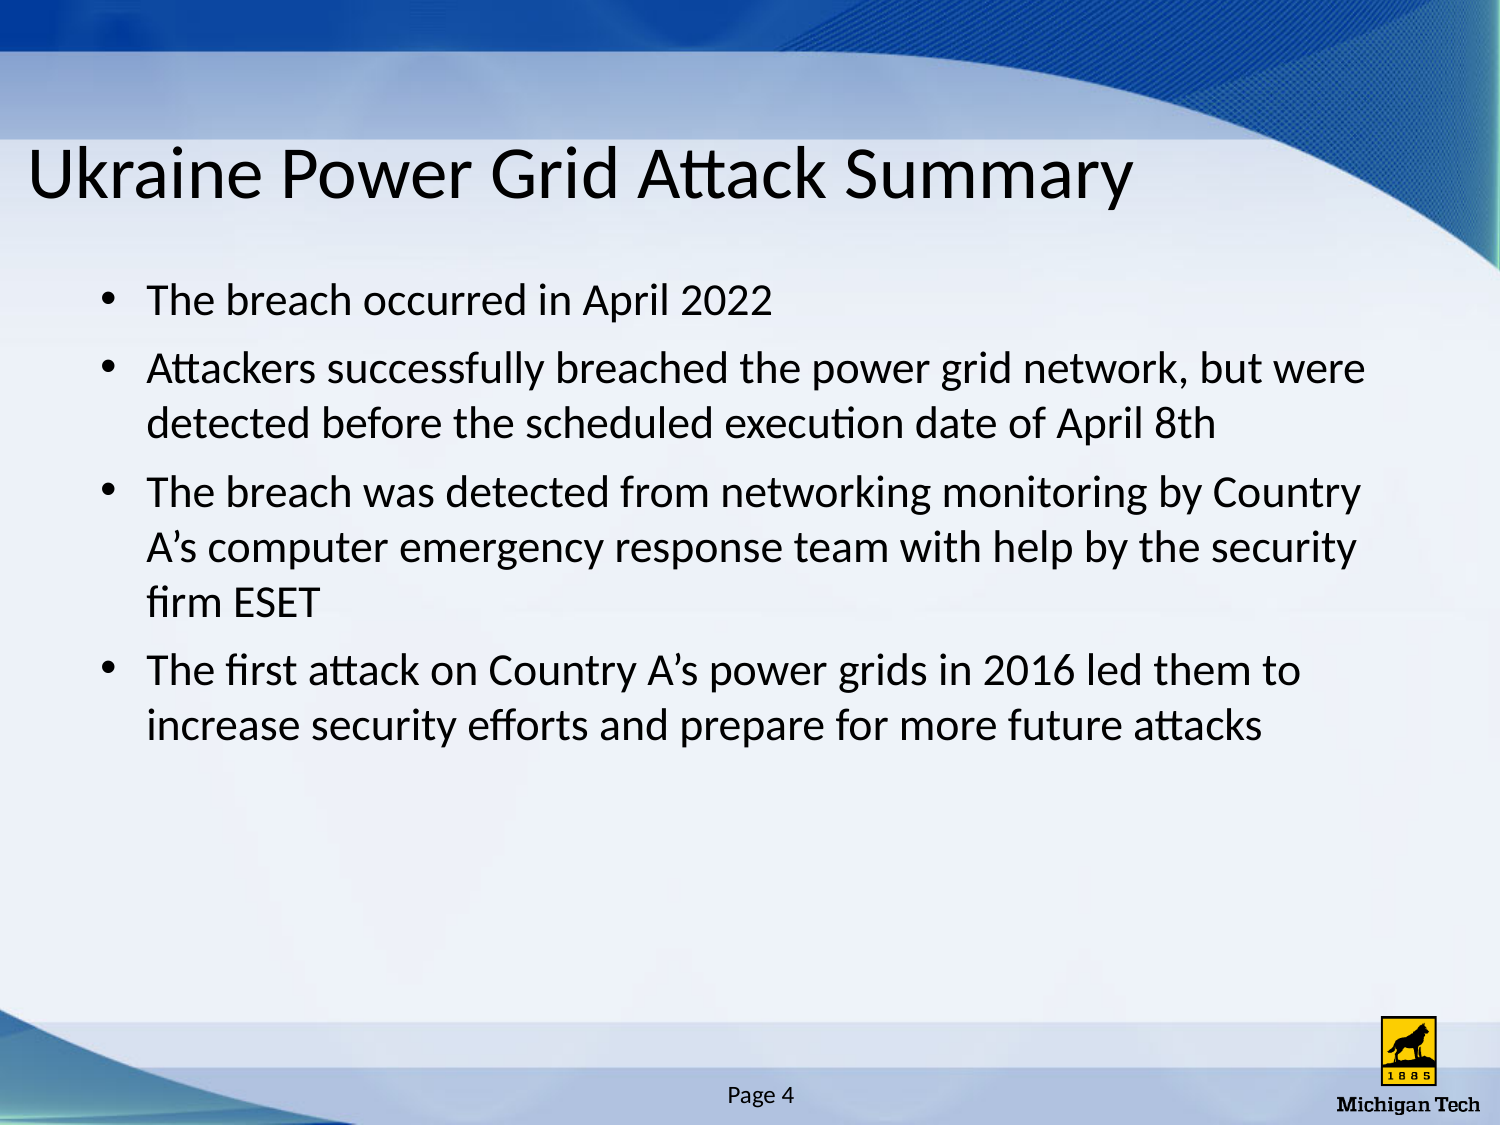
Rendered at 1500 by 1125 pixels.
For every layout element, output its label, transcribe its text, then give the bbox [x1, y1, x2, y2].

list The breach occurred in April 2022 Attackers successfully breached the power grid network, but were detected before the scheduled execution date of April 8th The breach was detected from networking monitoring by Country A’s computer emergency response team with help by the security firm ESET The first attack on Country A’s power grids in 2016 led them to increase security efforts and prepare for more future attacks [75, 262, 1425, 1063]
title Ukraine Power Grid Attack Summary [12, 75, 1263, 263]
picture [0, 0, 1500, 1125]
